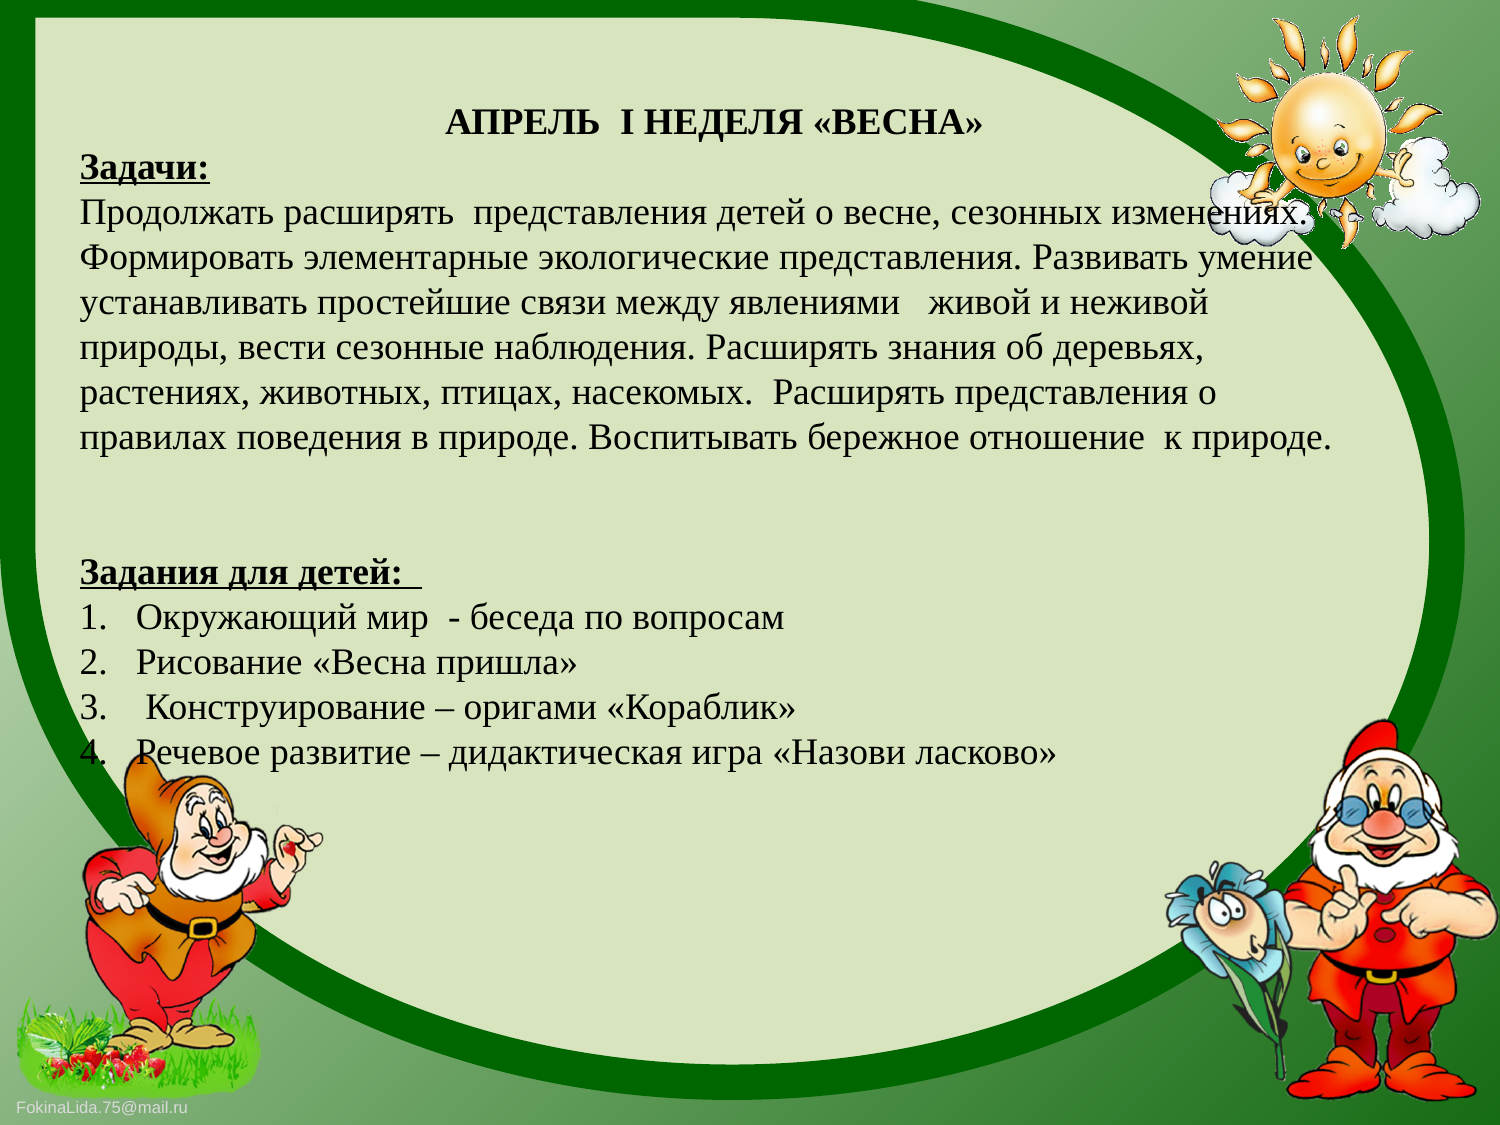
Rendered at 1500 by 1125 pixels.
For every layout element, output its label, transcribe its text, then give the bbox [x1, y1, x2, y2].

text_box АПРЕЛЬ I НЕДЕЛЯ «ВЕСНА» Задачи: Продолжать расширять представления детей о весне, сезонных изменениях. Формировать элементарные экологические представления. Развивать умение устанавливать простейшие связи между явлениями живой и неживой природы, вести сезонные наблюдения. Расширять знания об деревьях, растениях, животных, птицах, насекомых. Расширять представления о правилах поведения в природе. Воспитывать бережное отношение к природе. Задания для детей: Окружающий мир - беседа по вопросам Рисование «Весна пришла» Конструирование – оригами «Кораблик» Речевое развитие – дидактическая игра «Назови ласково» [64, 89, 1365, 780]
picture [1163, 716, 1500, 1104]
picture [17, 751, 324, 1101]
picture [1198, 0, 1500, 257]
